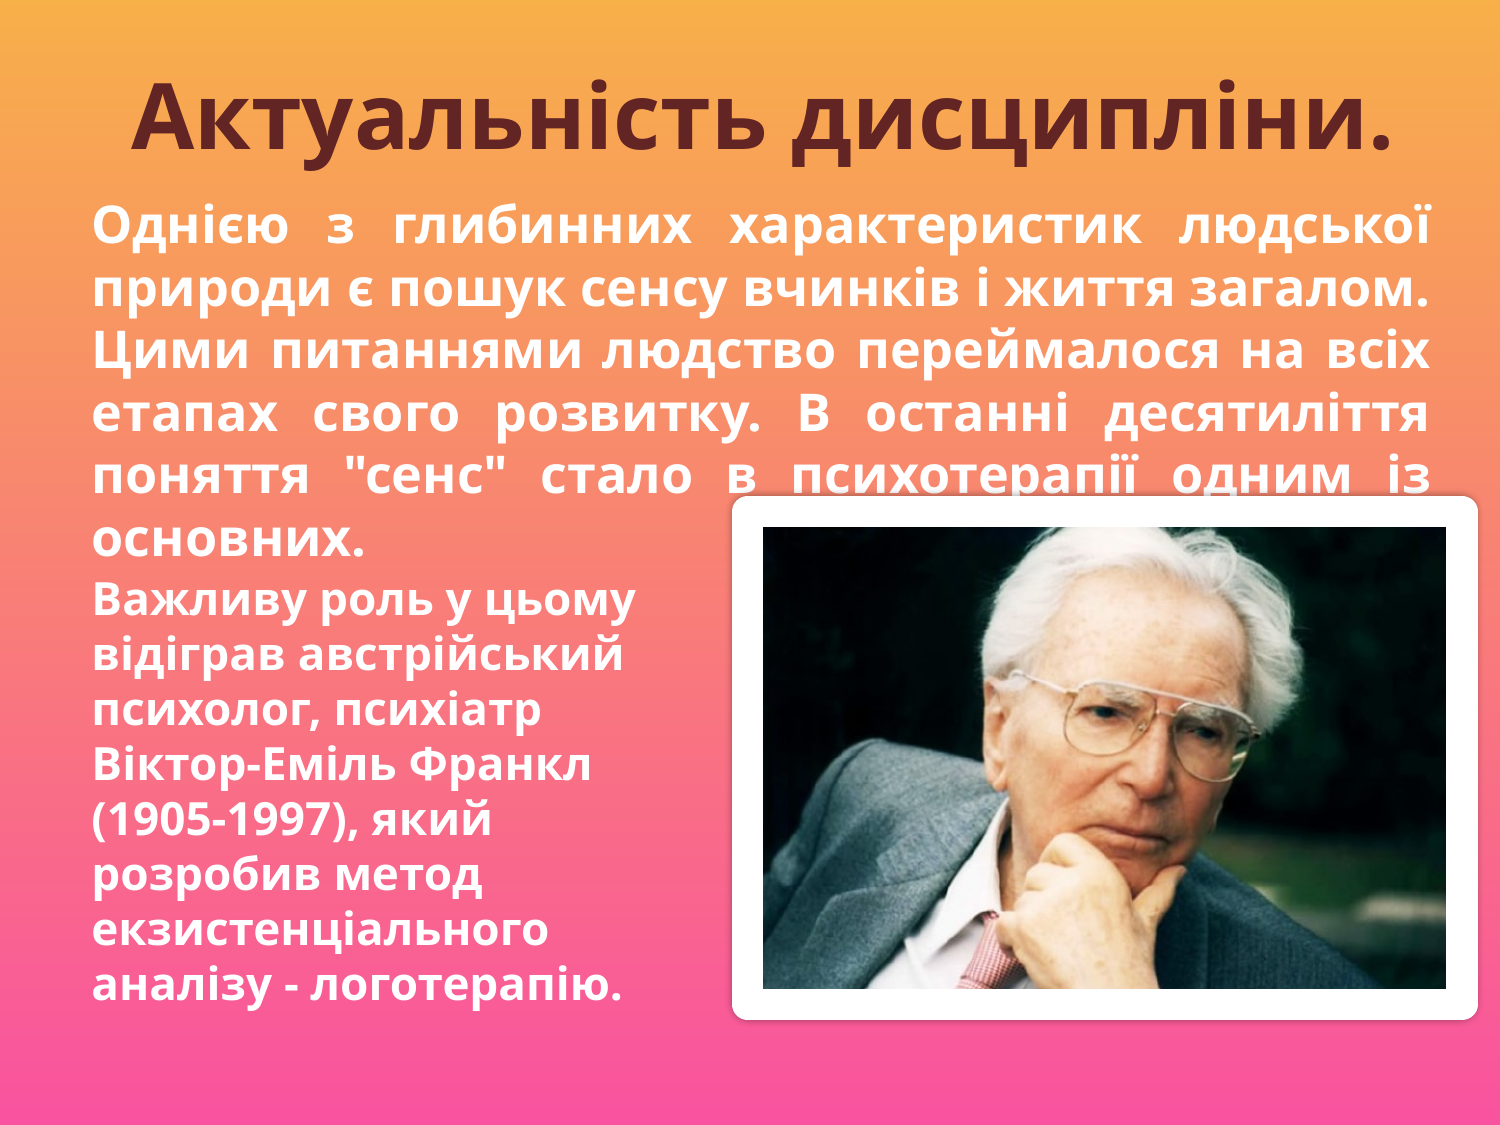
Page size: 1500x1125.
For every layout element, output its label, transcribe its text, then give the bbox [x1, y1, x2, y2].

picture [763, 526, 1447, 990]
text_box Важливу роль у цьому відіграв австрійський психолог, психіатр Віктор-Еміль Франкл (1905-1997), який розробив метод екзистенціального аналізу - логотерапію. [76, 562, 739, 1017]
title Актуальність дисципліни. [88, 19, 1439, 184]
list Однією з глибинних характеристик людської природи є пошук сенсу вчинків і життя загалом. Цими питаннями людство переймалося на всіх етапах свого розвитку. В останні десятиліття поняття "сенс" стало в психотерапії одним із основних. [76, 184, 1447, 562]
